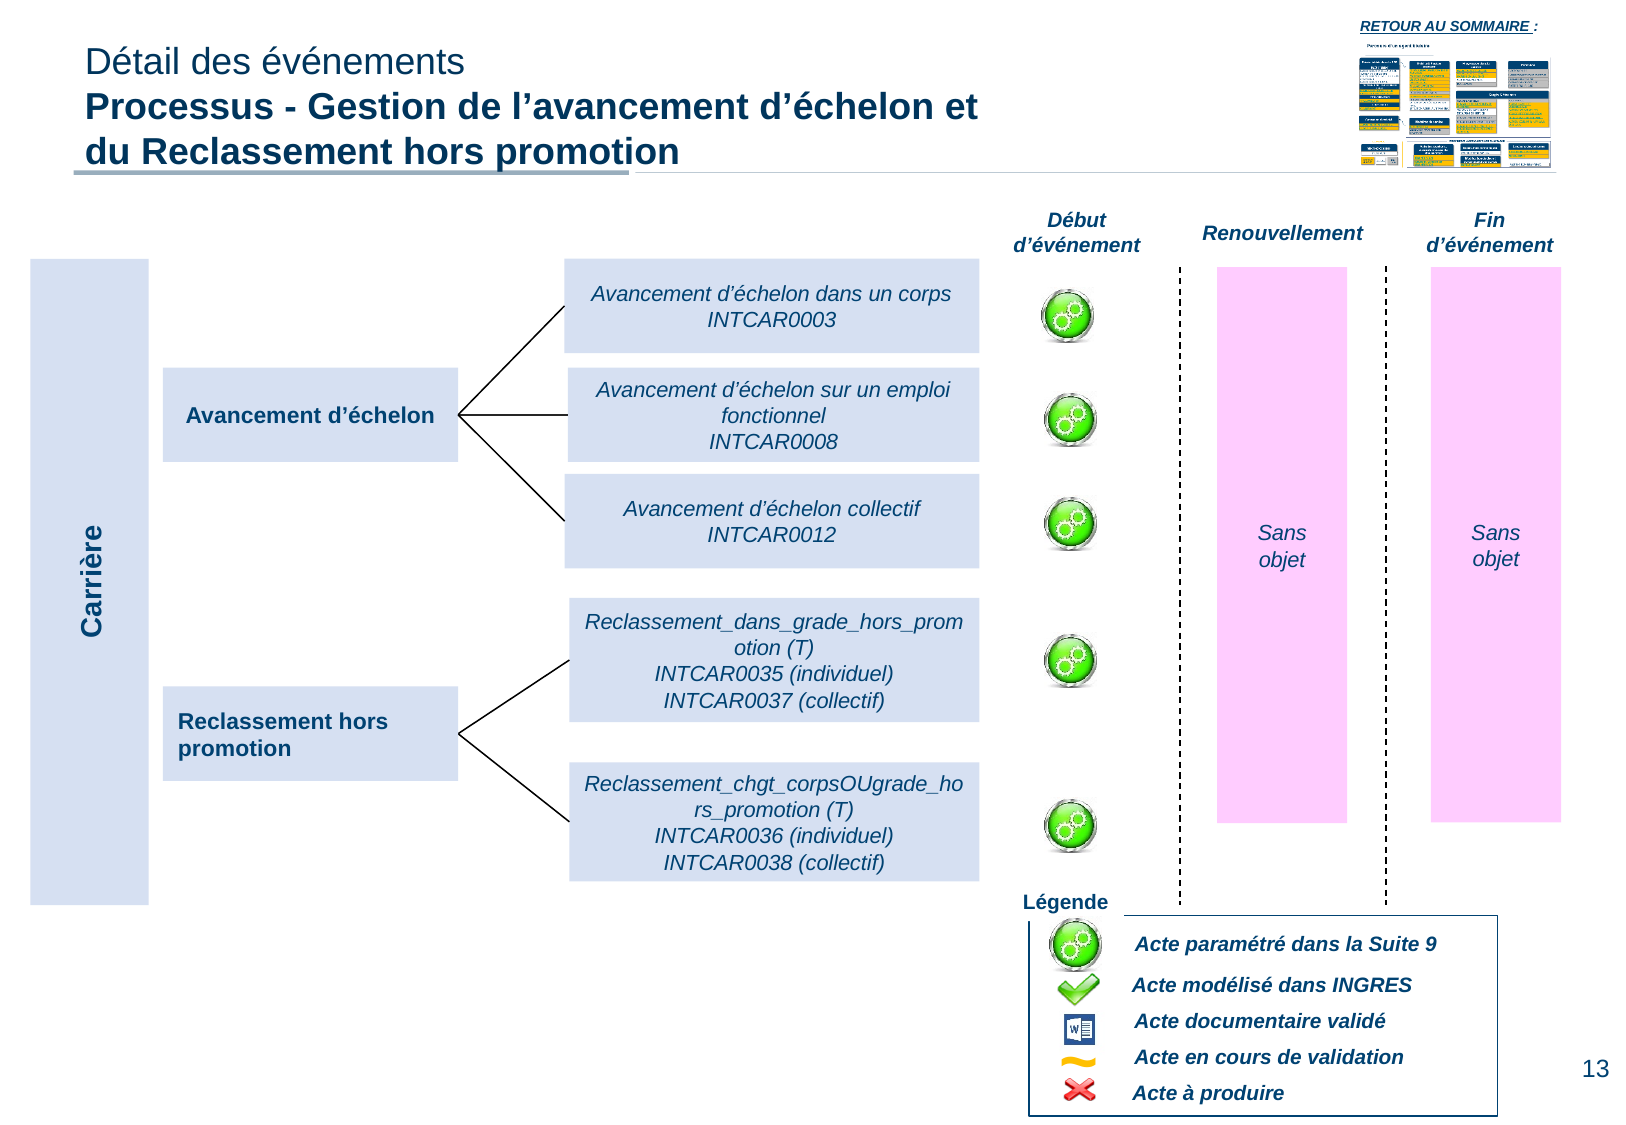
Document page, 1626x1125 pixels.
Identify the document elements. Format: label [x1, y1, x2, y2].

picture [1359, 40, 1553, 168]
picture [1044, 797, 1097, 853]
picture [1041, 287, 1094, 343]
picture [1044, 495, 1097, 551]
picture [1063, 1078, 1096, 1101]
picture [1044, 632, 1097, 688]
picture [1044, 391, 1097, 447]
picture [1048, 916, 1109, 1059]
